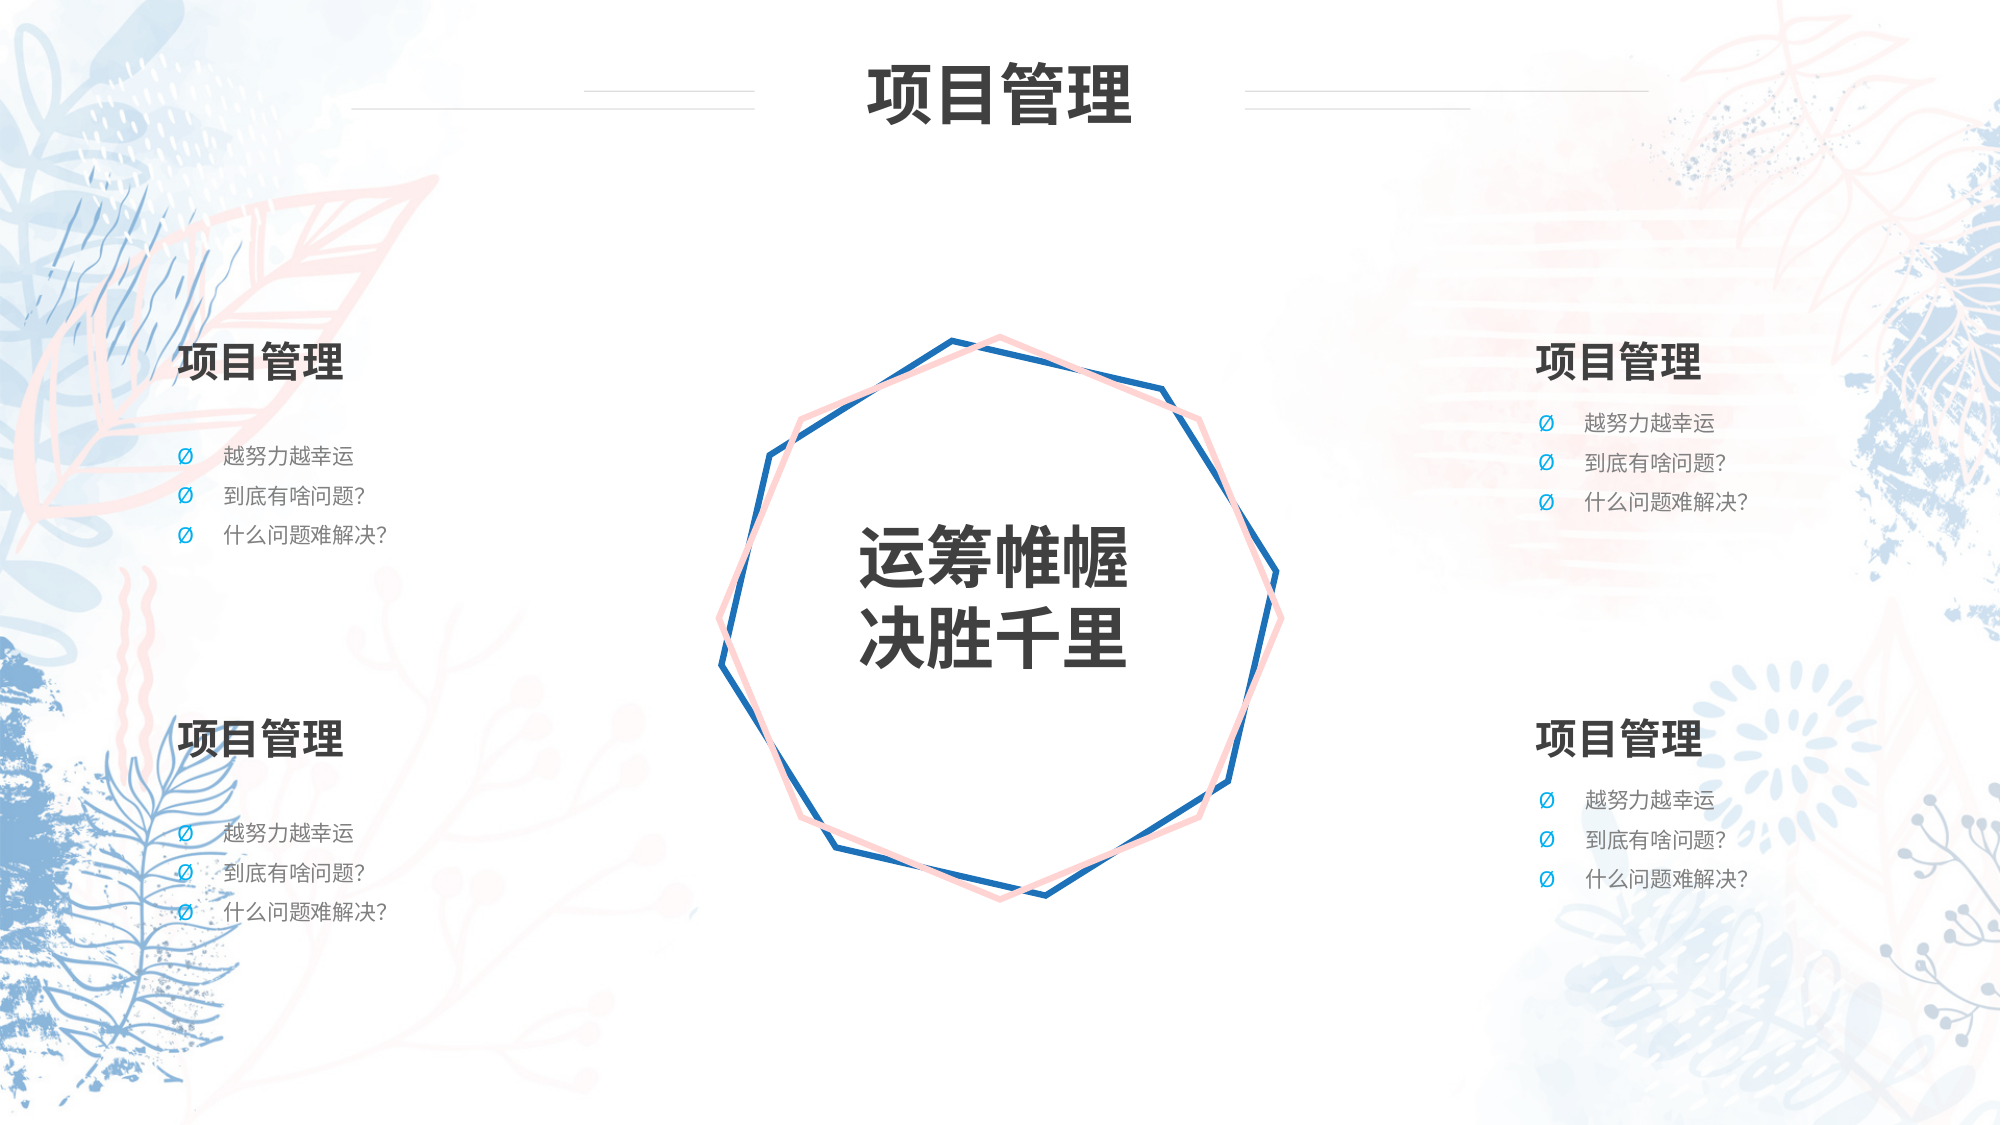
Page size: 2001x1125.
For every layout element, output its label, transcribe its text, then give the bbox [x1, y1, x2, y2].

text_box [1209, 709, 1245, 794]
text_box 项目管理 [162, 333, 520, 394]
text_box [823, 827, 919, 867]
text_box 越努力越幸运 到底有啥问题？ 什么问题难解决？ [1523, 389, 1890, 523]
text_box [1023, 854, 1112, 896]
text_box [749, 441, 791, 542]
text_box 项目管理 [775, 109, 1225, 141]
text_box 项目管理 [775, 45, 1225, 91]
text_box [878, 340, 975, 387]
text_box 项目管理 [162, 710, 520, 771]
text_box 运筹帷幄 决胜千里 [854, 510, 1134, 682]
text_box [721, 640, 769, 741]
text_box 项目管理 [1520, 333, 1881, 394]
text_box [1085, 371, 1174, 408]
text_box 项目管理 [1520, 710, 1881, 771]
text_box [718, 336, 1282, 900]
text_box [1236, 507, 1277, 593]
text_box 越努力越幸运 到底有啥问题？ 什么问题难解决？ [162, 422, 585, 556]
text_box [351, 91, 1649, 109]
text_box 越努力越幸运 到底有啥问题？ 什么问题难解决？ [1523, 766, 1890, 900]
text_box 越努力越幸运 到底有啥问题？ 什么问题难解决？ [162, 799, 585, 933]
